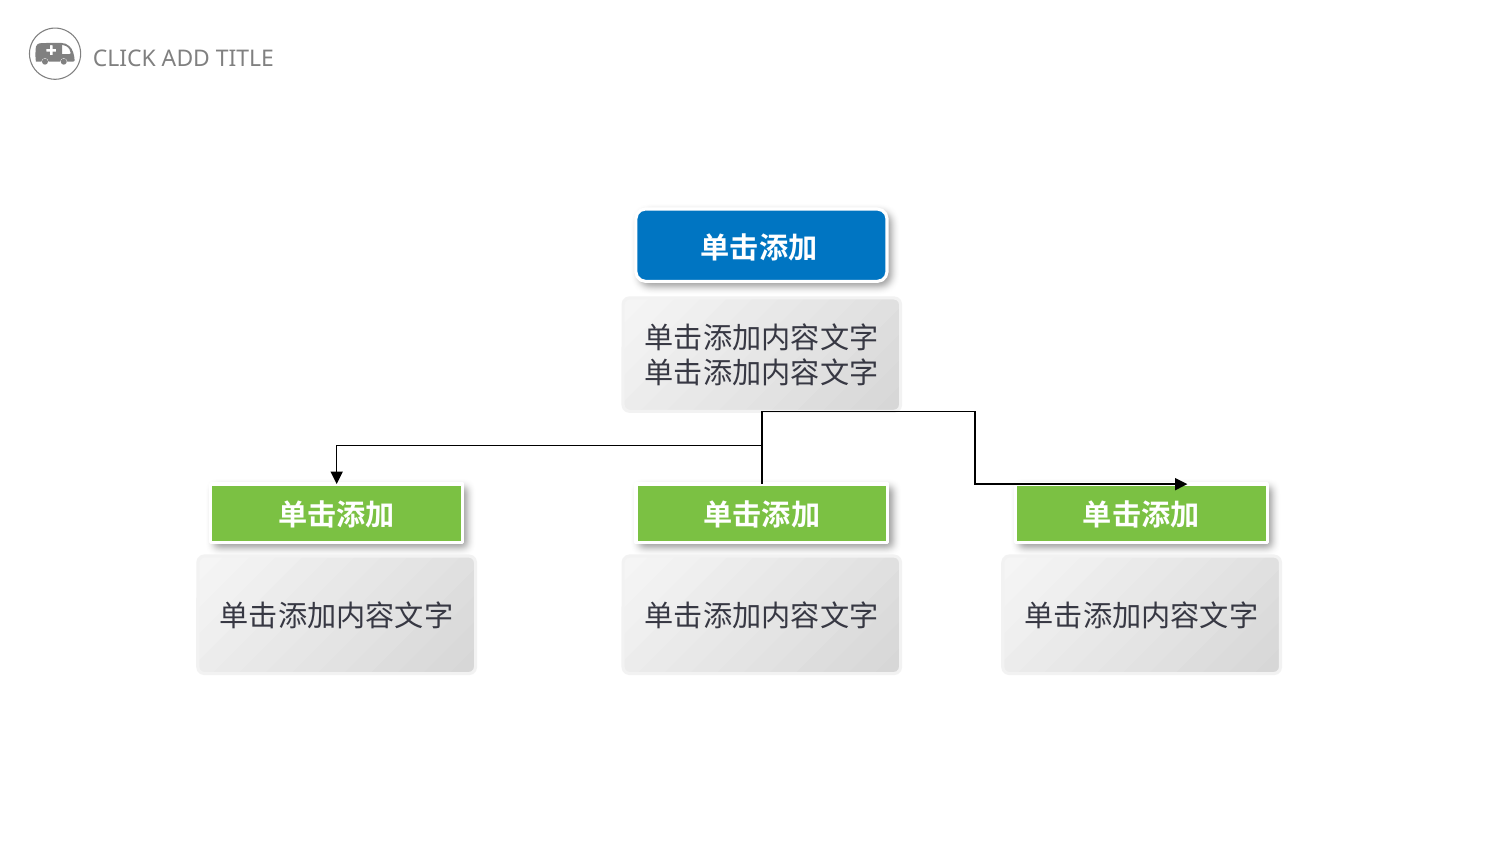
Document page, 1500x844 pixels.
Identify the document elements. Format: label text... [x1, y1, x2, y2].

text_box 单击添加内容文字 单击添加内容文字 [620, 295, 903, 414]
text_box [512, 234, 586, 661]
text_box 单击添加 [1016, 482, 1269, 545]
text_box 单击添加 [634, 482, 890, 545]
text_box 单击添加内容文字 [1000, 553, 1283, 676]
text_box 单击添加内容文字 [195, 553, 478, 676]
text_box 单击添加 [209, 482, 465, 545]
text_box 单击添加 [686, 223, 833, 272]
text_box 单击添加内容文字 [620, 553, 903, 676]
text_box [633, 206, 890, 284]
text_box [938, 235, 1012, 661]
